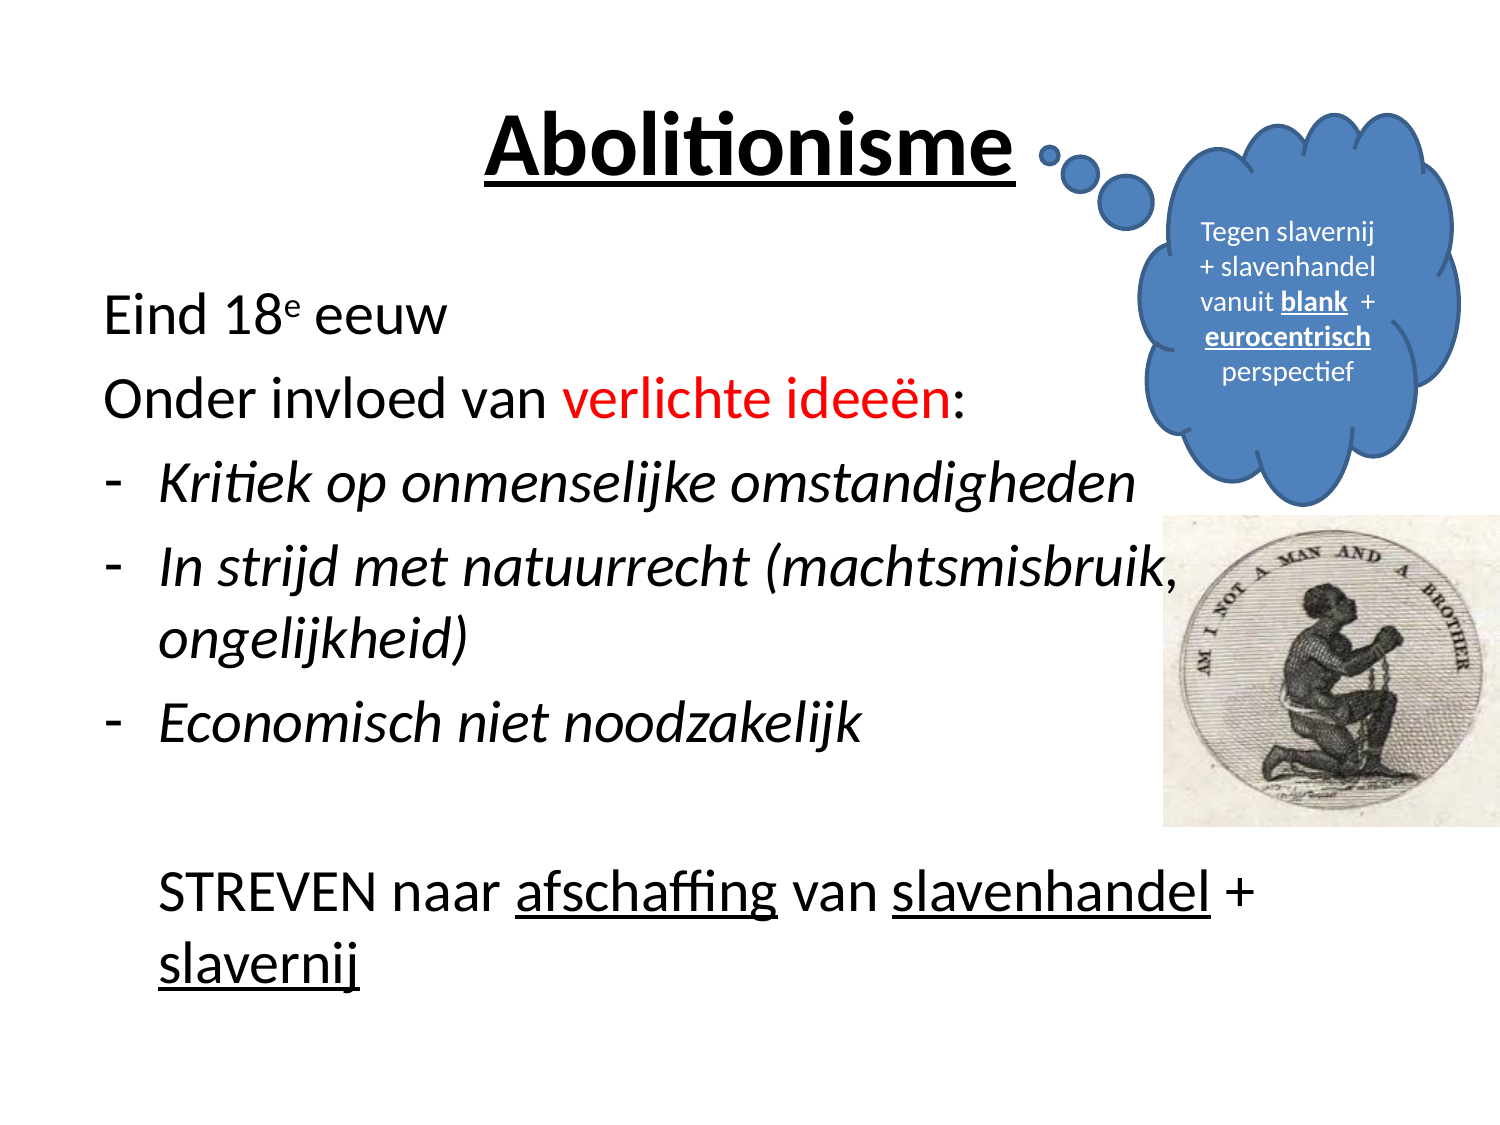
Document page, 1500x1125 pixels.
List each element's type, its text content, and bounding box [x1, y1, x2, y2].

list Eind 18e eeuw Onder invloed van verlichte ideeën: Kritiek op onmenselijke omstandigheden In strijd met natuurrecht (machtsmisbruik, ongelijkheid) Economisch niet noodzakelijk STREVEN naar afschaffing van slavenhandel + slavernij [88, 267, 1439, 1010]
text_box Tegen slavernij + slavenhandel vanuit blank + eurocentrisch perspectief [1060, 154, 1101, 195]
title Abolitionisme [75, 45, 1425, 233]
text_box Tegen slavernij + slavenhandel vanuit blank + eurocentrisch perspectief [1097, 173, 1155, 231]
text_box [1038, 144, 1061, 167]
picture [1163, 514, 1500, 828]
text_box Tegen slavernij + slavenhandel vanuit blank + eurocentrisch perspectief [1137, 112, 1461, 507]
